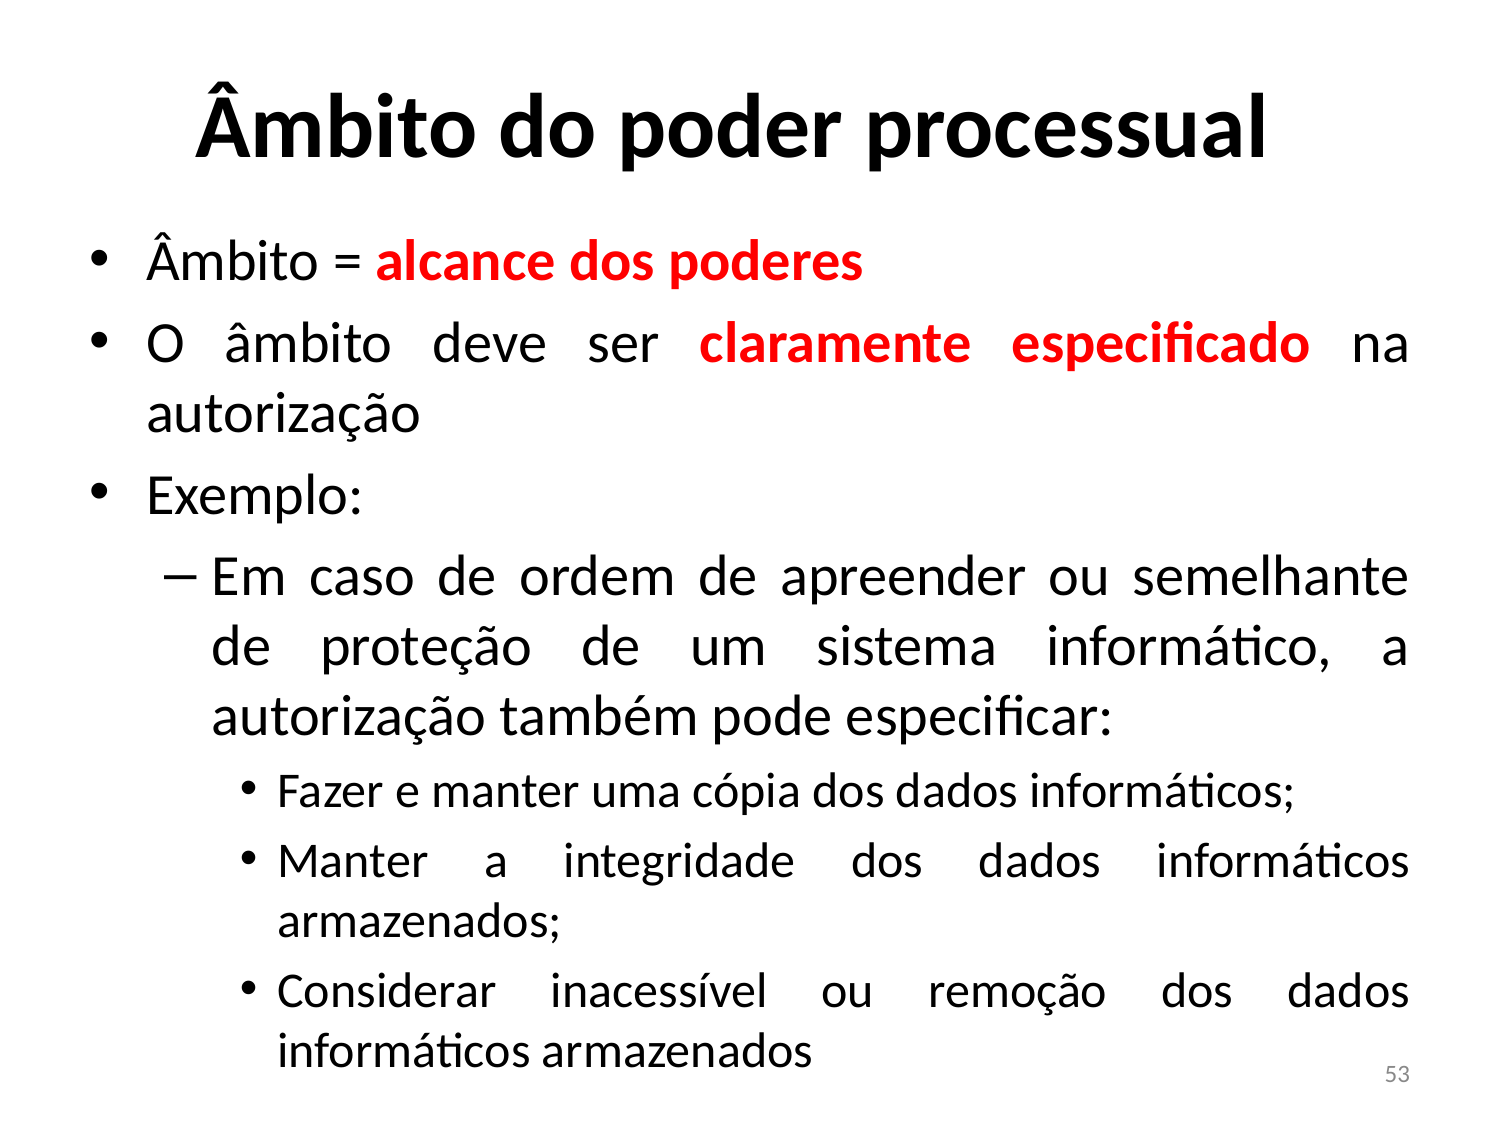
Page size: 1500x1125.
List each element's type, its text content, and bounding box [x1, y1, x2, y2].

slide_number 53 [1074, 1042, 1425, 1103]
title Âmbito do poder processual [57, 27, 1408, 216]
text_box Âmbito = alcance dos poderes O âmbito deve ser claramente especificado na autorização Exemplo: Em caso de ordem de apreender ou semelhante de proteção de um sistema informático, a autorização também pode especificar: Fazer e manter uma cópia dos dados informáticos; Manter a integridade dos dados informáticos armazenados; Considerar inacessível ou remoção dos dados informáticos armazenados [74, 215, 1425, 1103]
